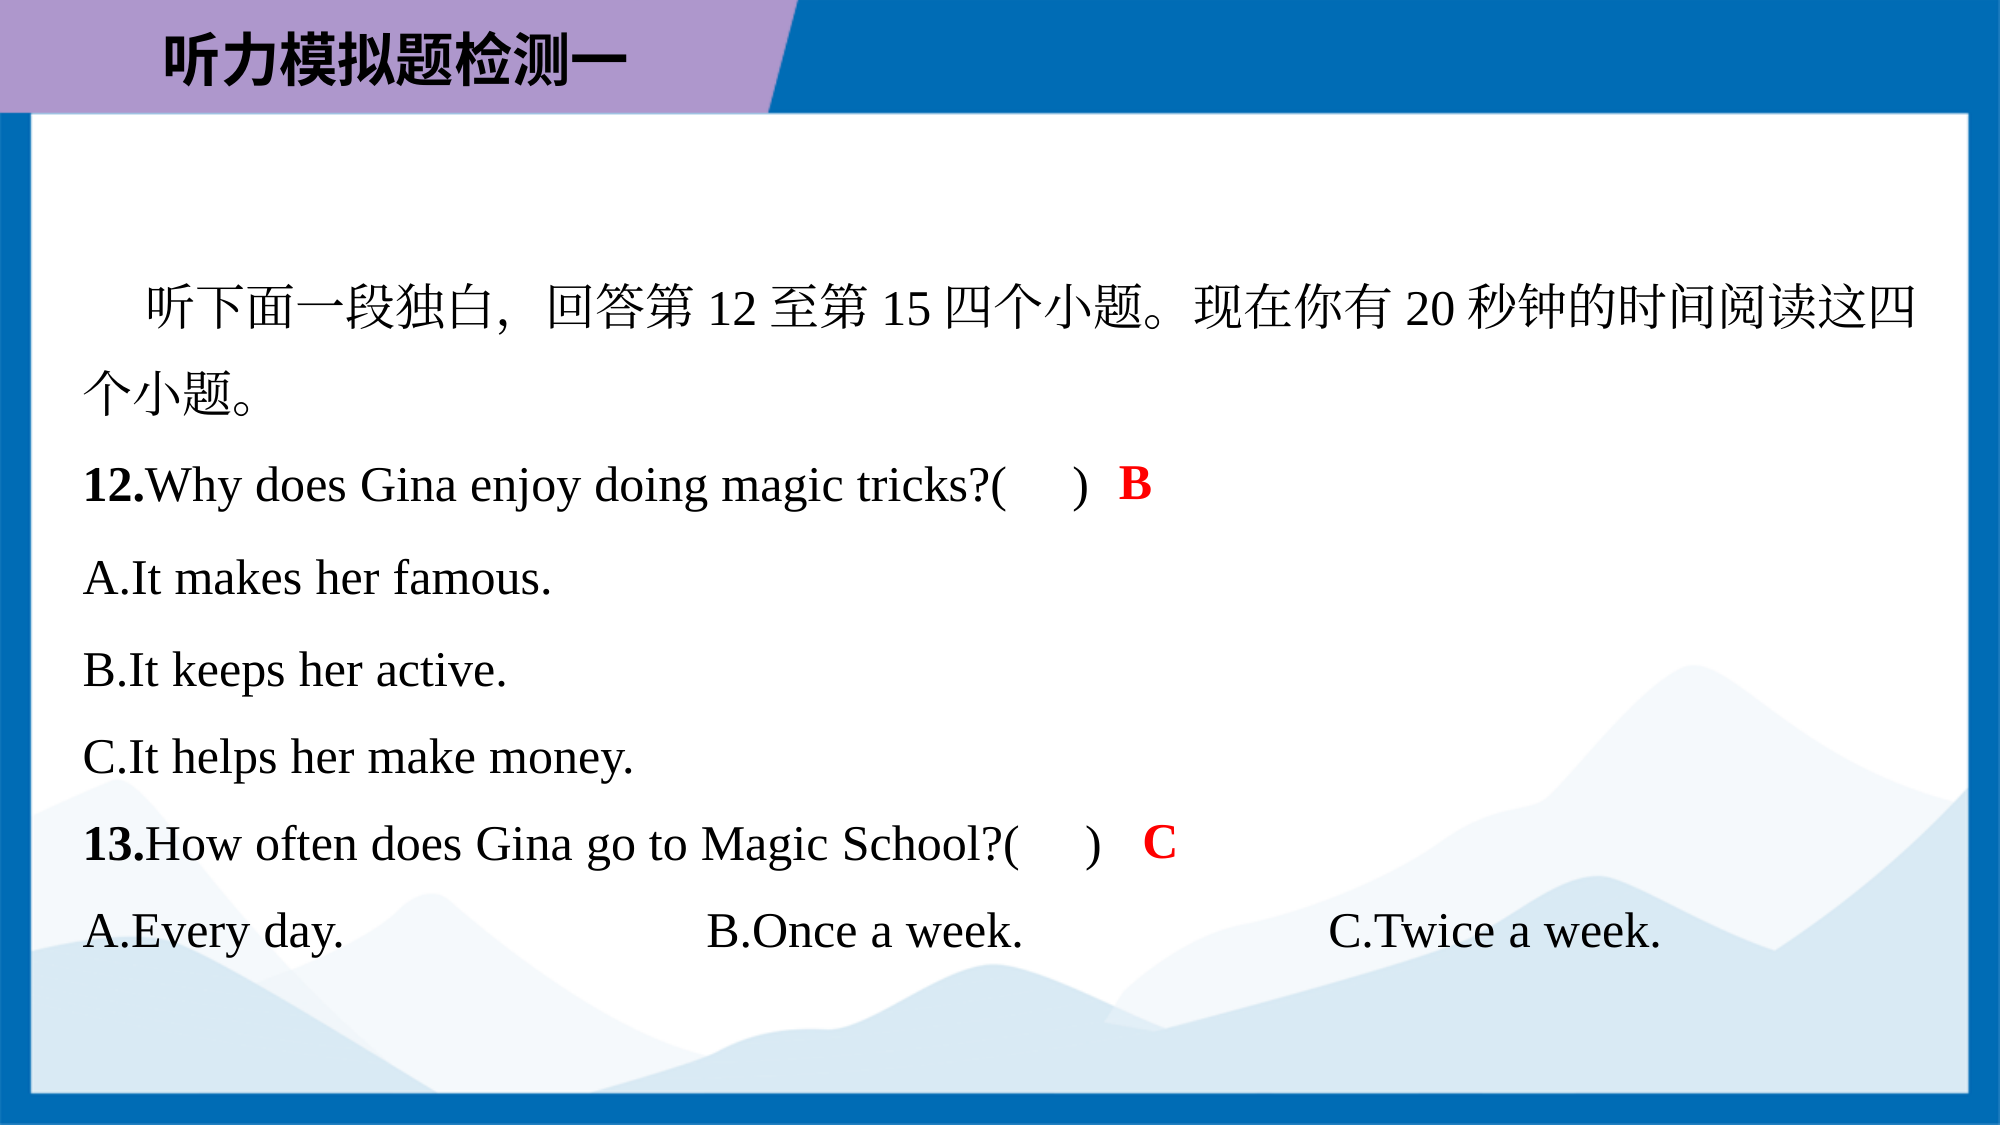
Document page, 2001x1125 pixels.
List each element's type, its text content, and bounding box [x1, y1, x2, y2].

text_box B [1100, 422, 1171, 501]
text_box 13.How often does Gina go to Magic School?( ) [82, 782, 1917, 861]
text_box 12.Why does Gina enjoy doing magic tricks?( ) [82, 424, 1917, 502]
picture [0, 0, 2000, 1125]
text_box 听下面一段独白，回答第12至第15四个小题。现在你有20秒钟的时间阅读这四 个小题。 [82, 243, 1917, 413]
text_box C [1124, 780, 1197, 860]
text_box A.It makes her famous. B.It keeps her active. C.It helps her make money. [82, 513, 1917, 775]
text_box A.Every day. B.Once a week. C.Twice a week. [82, 870, 1917, 949]
